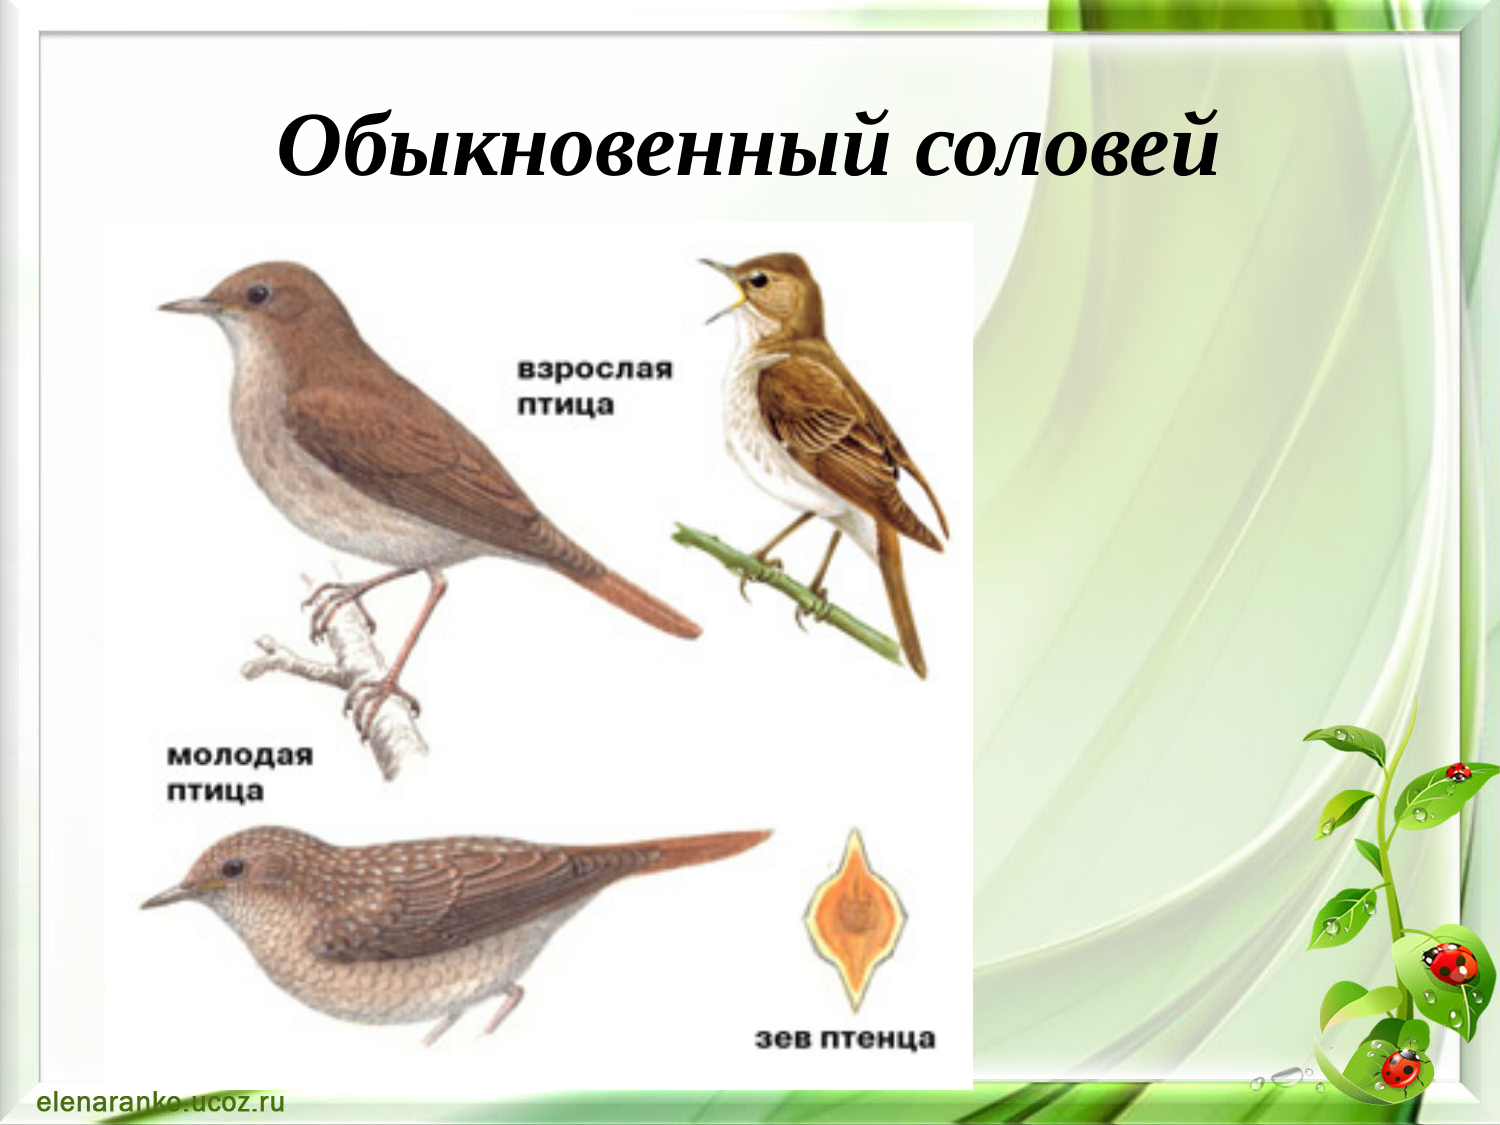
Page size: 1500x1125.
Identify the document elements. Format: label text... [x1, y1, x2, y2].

picture [0, 0, 1500, 1125]
title Обыкновенный соловей [75, 45, 1425, 233]
